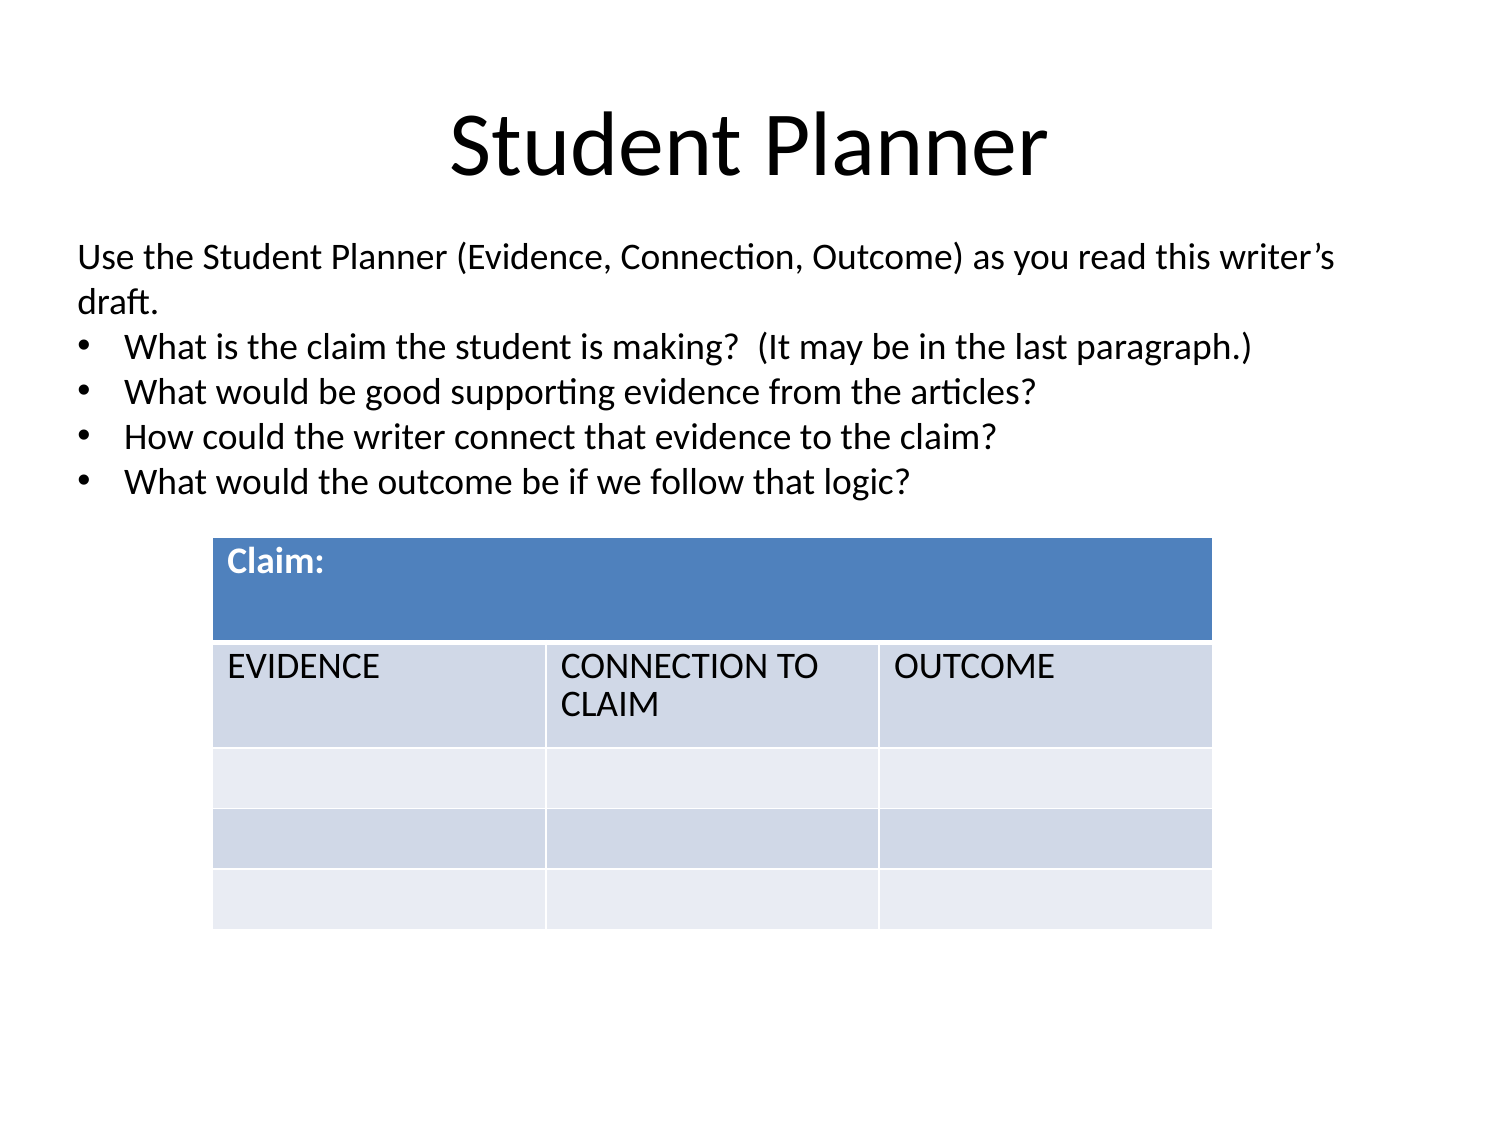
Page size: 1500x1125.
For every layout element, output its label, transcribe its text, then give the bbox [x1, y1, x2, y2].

table_header Claim: [213, 538, 1212, 640]
table_cell [880, 870, 1212, 929]
table_cell [547, 809, 878, 868]
table_cell [213, 809, 545, 868]
table_cell [880, 809, 1212, 868]
table_cell [880, 749, 1212, 808]
table_cell OUTCOME [880, 645, 1212, 747]
table_cell [547, 870, 878, 929]
table_cell [213, 749, 545, 808]
table_cell CONNECTION TO CLAIM [547, 645, 878, 747]
title Student Planner [75, 45, 1425, 224]
table_cell EVIDENCE [213, 645, 545, 747]
text_box Use the Student Planner (Evidence, Connection, Outcome) as you read this writer’s draft. What is the claim the student is making? (It may be in the last paragraph.) What would be good supporting evidence from the articles? How could the writer connect that evidence to the claim? What would the outcome be if we follow that logic? [62, 224, 1438, 510]
table_cell [547, 749, 878, 808]
table_cell [213, 870, 545, 929]
